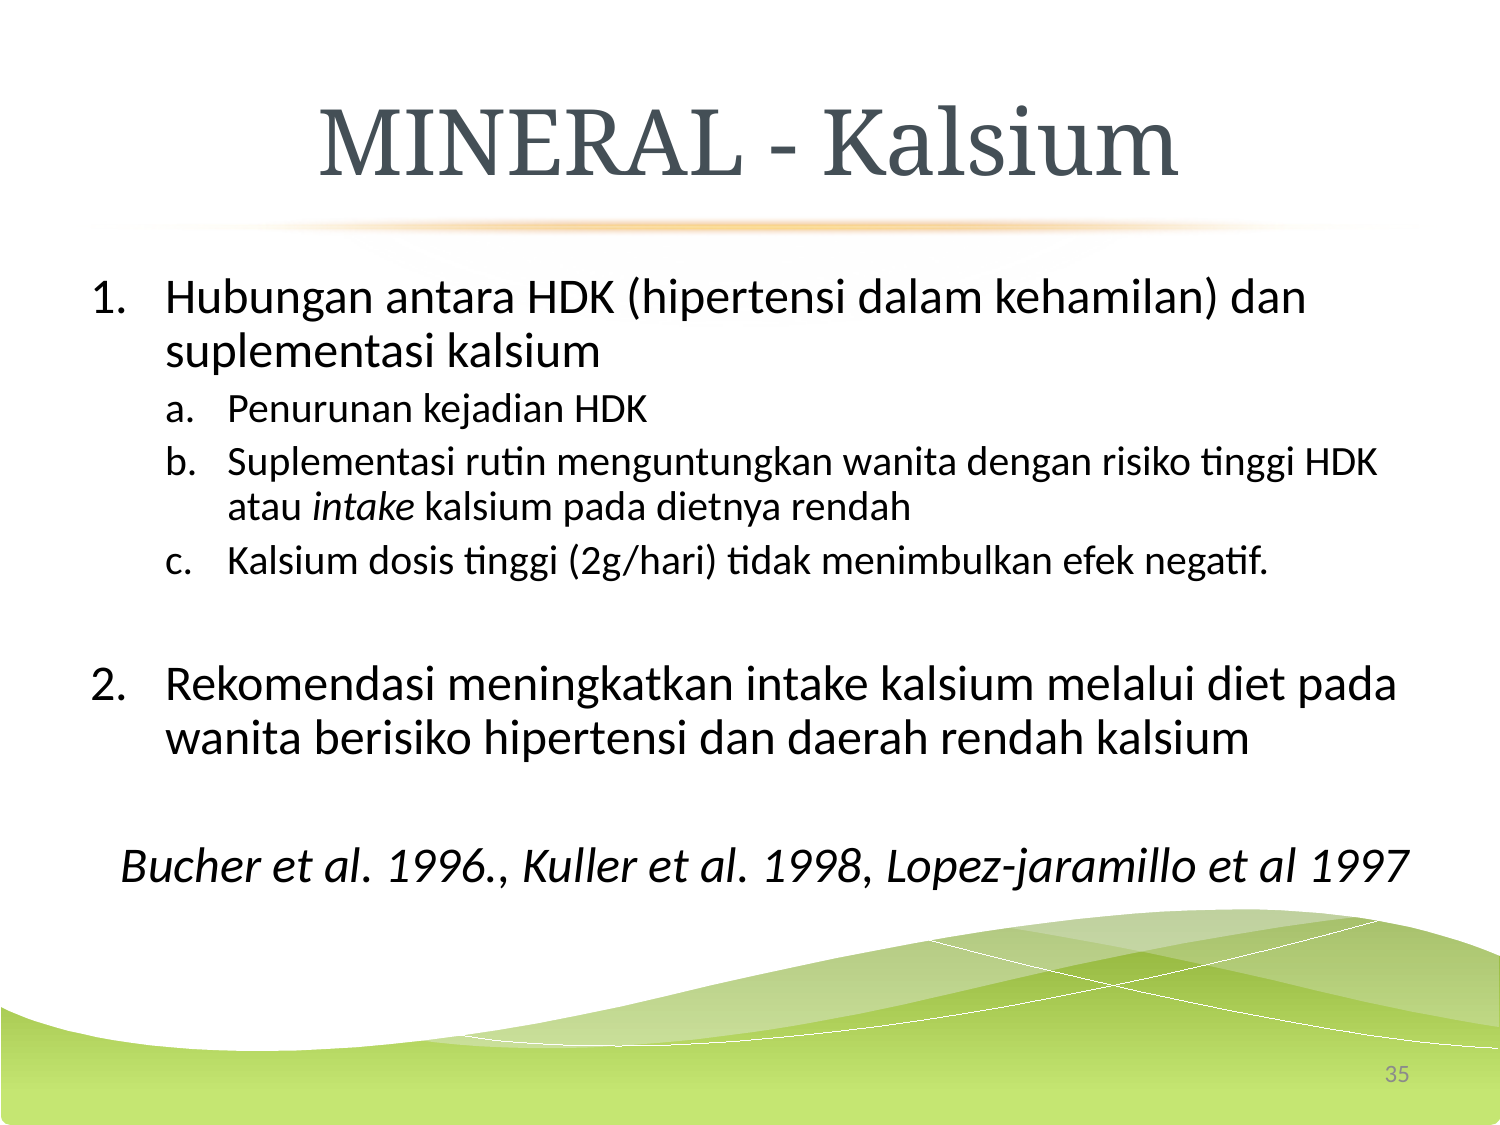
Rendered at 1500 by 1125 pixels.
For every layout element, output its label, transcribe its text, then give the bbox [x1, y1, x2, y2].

picture [0, 1007, 6, 1125]
list Hubungan antara HDK (hipertensi dalam kehamilan) dan suplementasi kalsium Penurunan kejadian HDK Suplementasi rutin menguntungkan wanita dengan risiko tinggi HDK atau intake kalsium pada dietnya rendah Kalsium dosis tinggi (2g/hari) tidak menimbulkan efek negatif. Rekomendasi meningkatkan intake kalsium melalui diet pada wanita berisiko hipertensi dan daerah rendah kalsium Bucher et al. 1996., Kuller et al. 1998, Lopez-jaramillo et al 1997 [75, 262, 1425, 1005]
slide_number 35 [1074, 1042, 1425, 1103]
title MINERAL - Kalsium [75, 45, 1425, 233]
picture [0, 87, 1500, 829]
